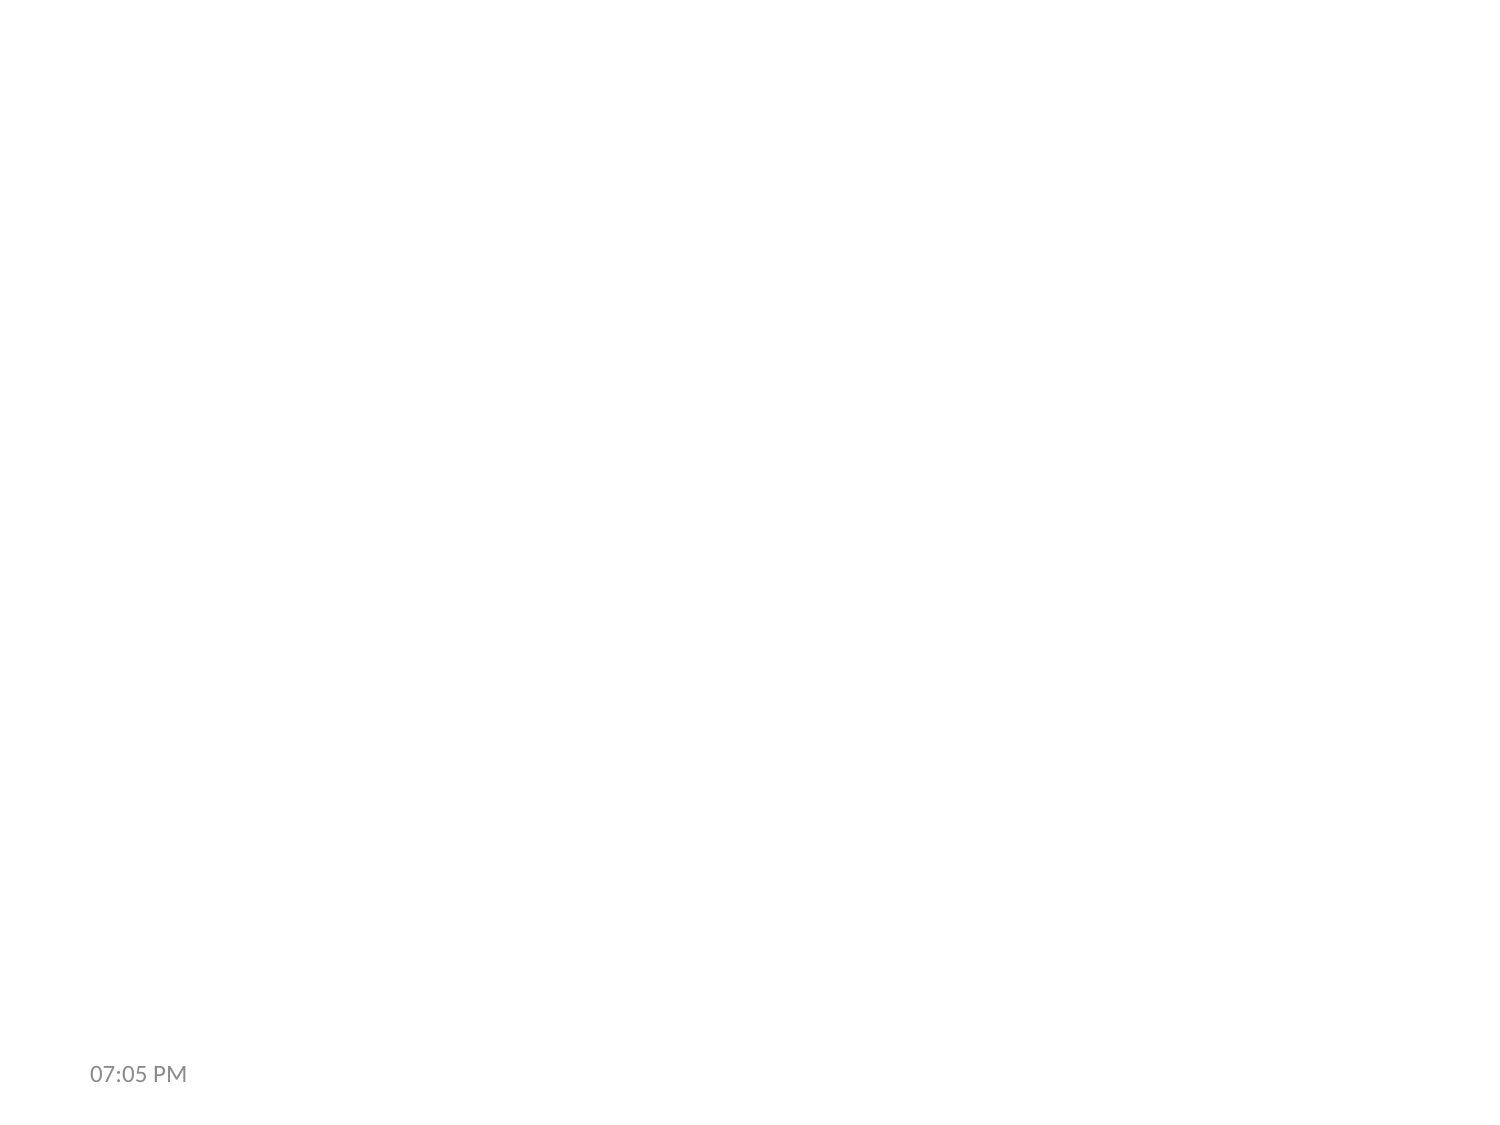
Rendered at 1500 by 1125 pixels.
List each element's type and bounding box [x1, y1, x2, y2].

slide_number [75, 1042, 425, 1103]
